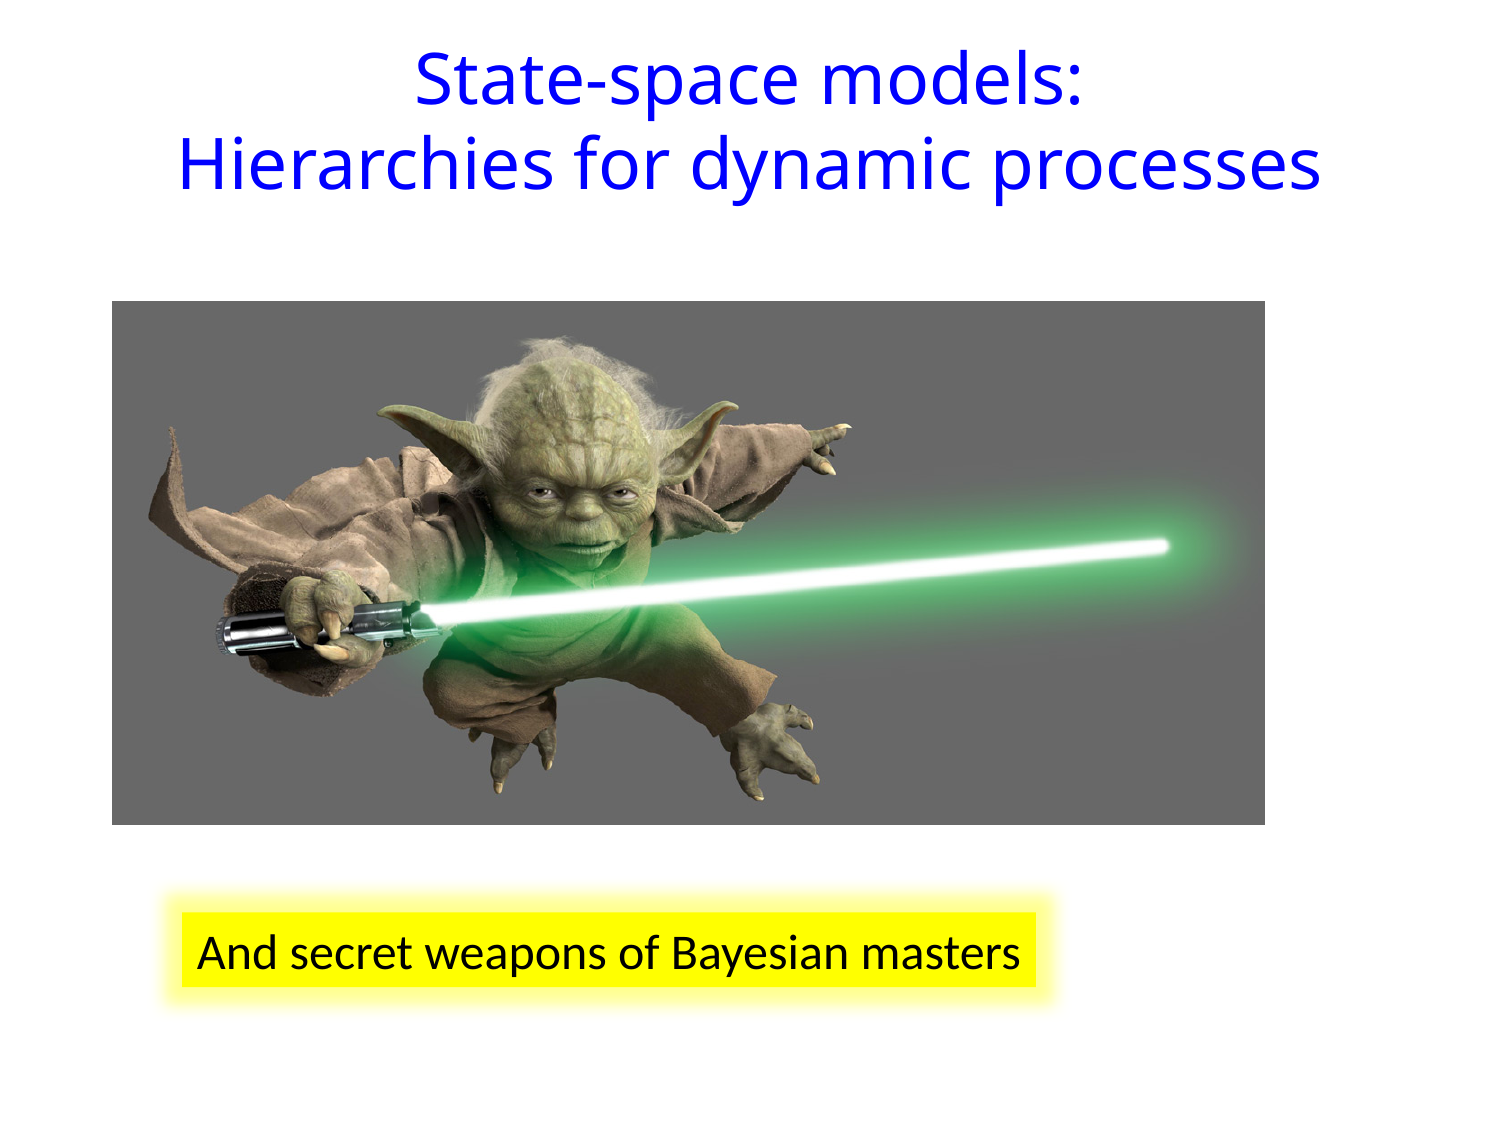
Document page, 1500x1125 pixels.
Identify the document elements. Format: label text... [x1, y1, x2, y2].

text_box And secret weapons of Bayesian masters [182, 912, 1036, 988]
title State-space models: Hierarchies for dynamic processes [75, 24, 1425, 213]
picture [112, 301, 1265, 826]
